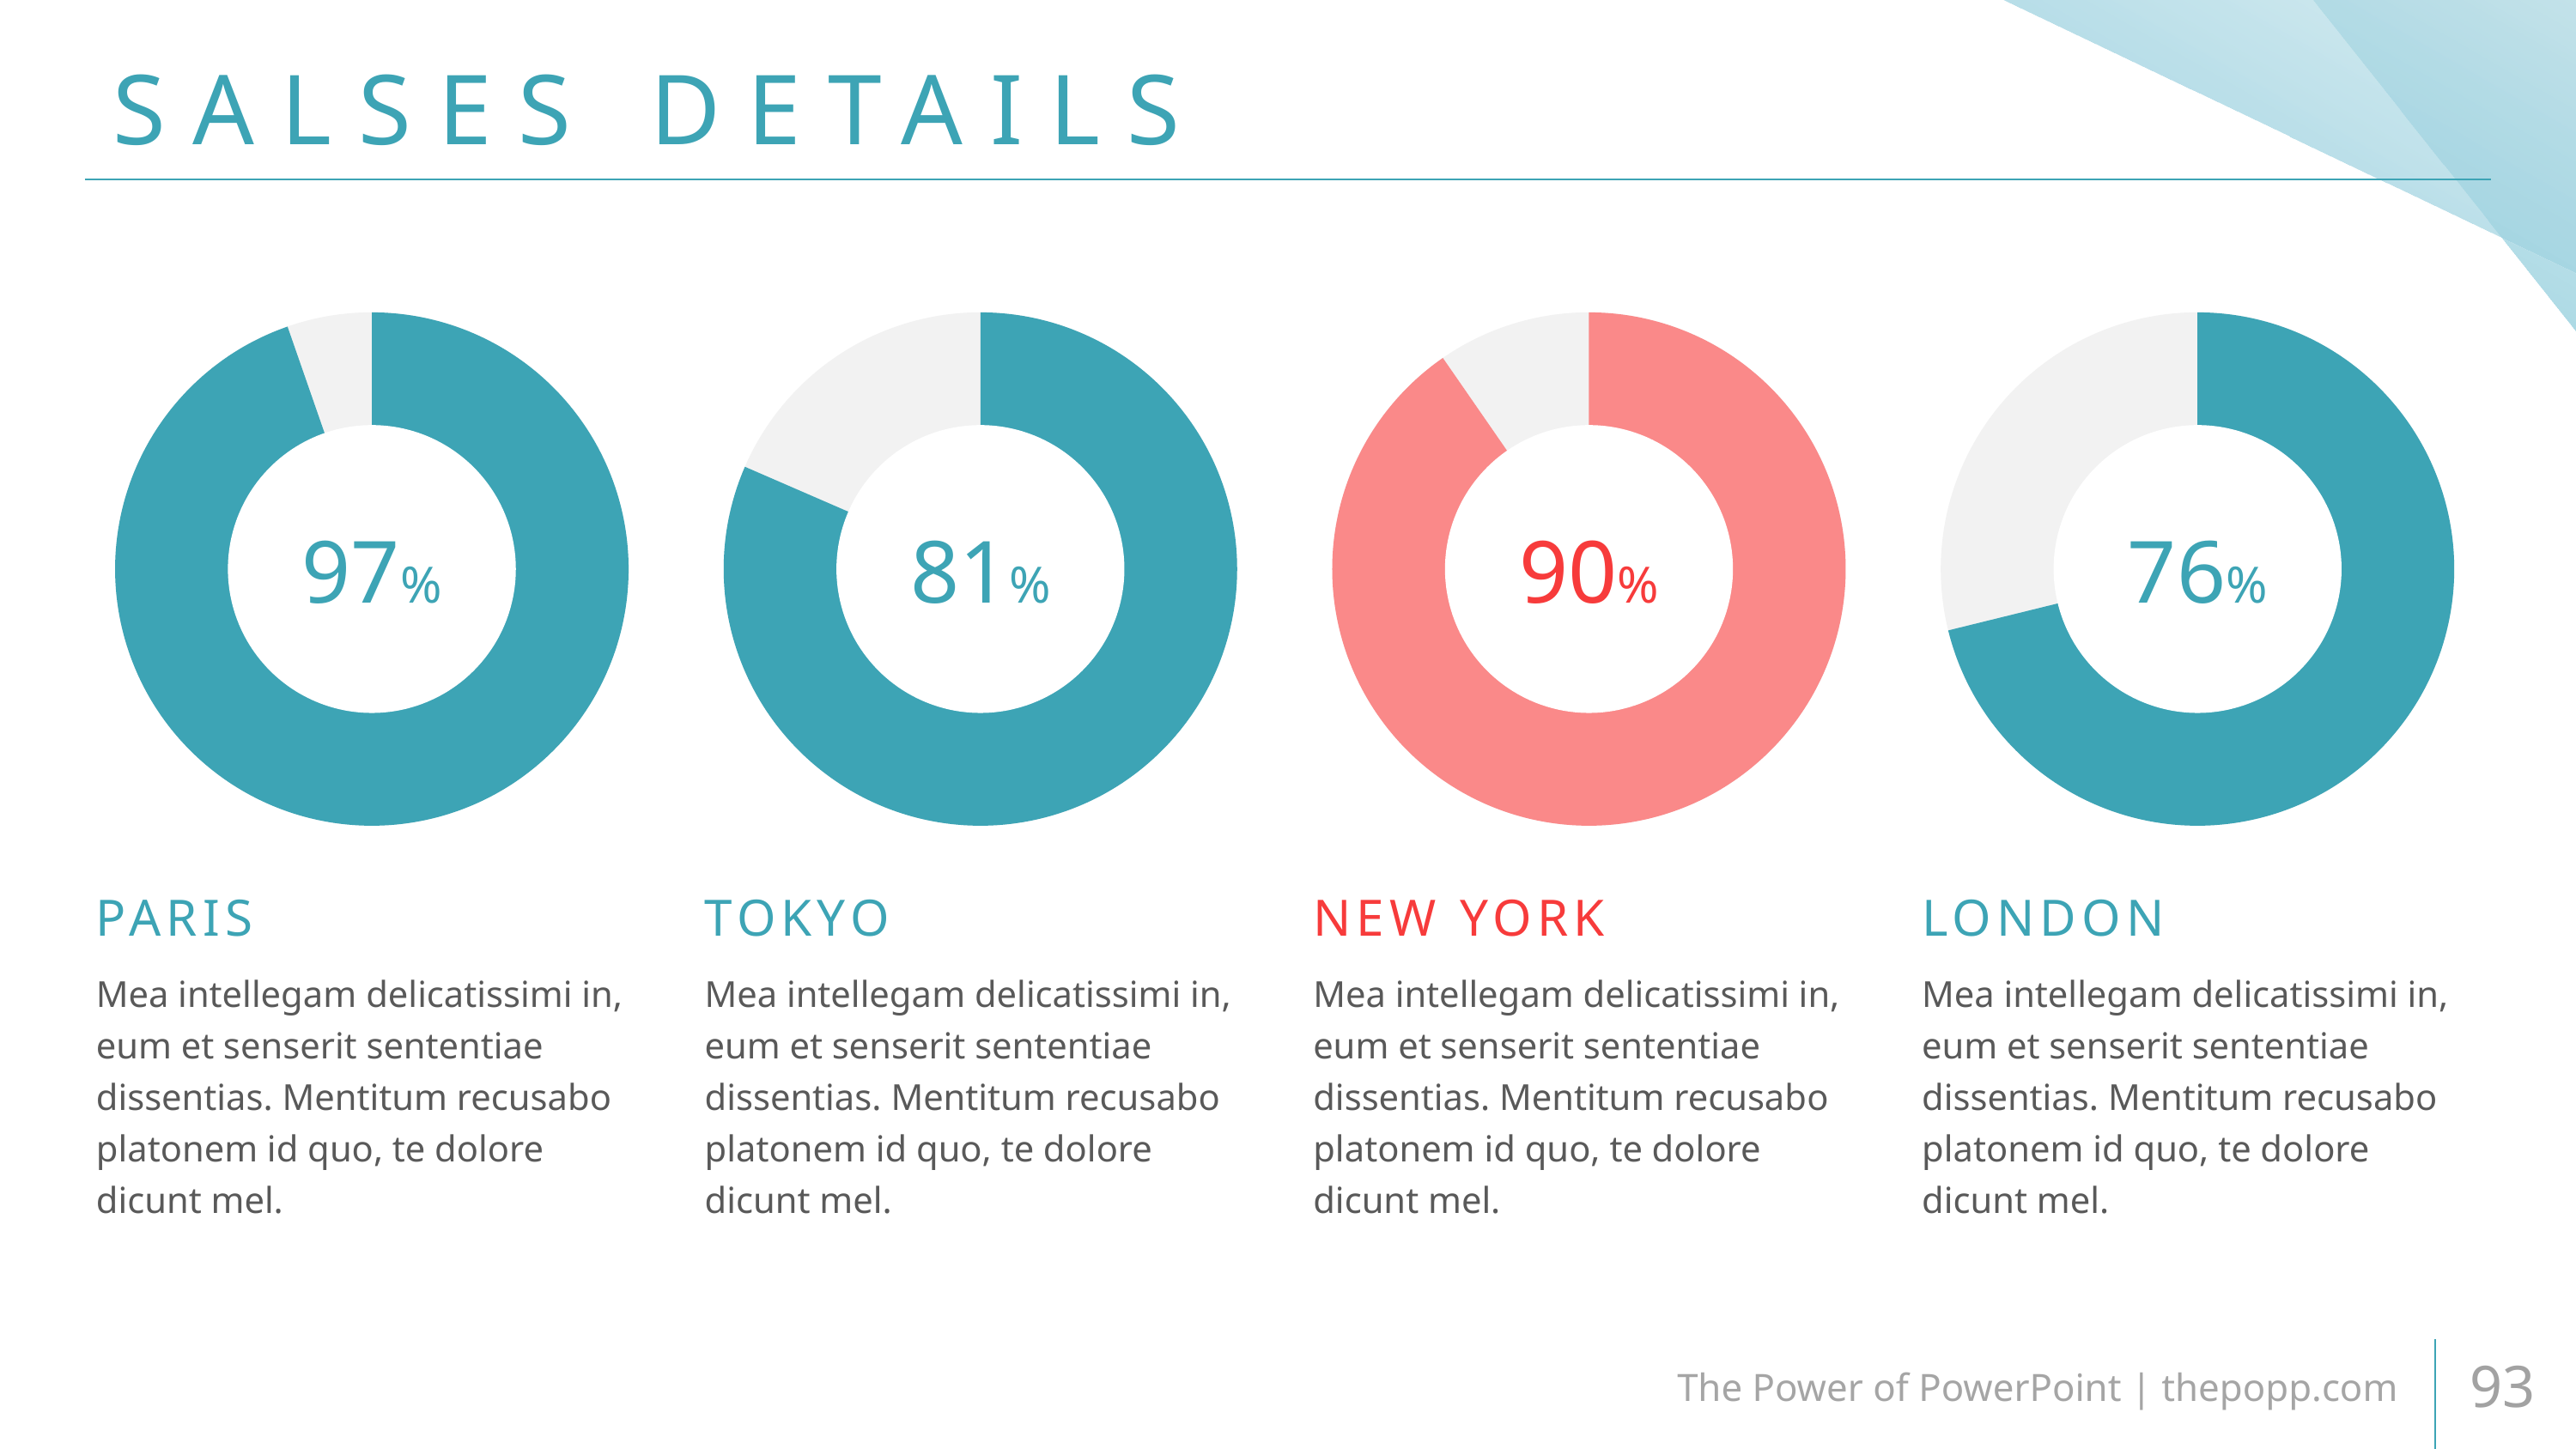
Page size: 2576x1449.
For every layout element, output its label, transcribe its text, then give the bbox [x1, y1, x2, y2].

text_box TOKYO [691, 864, 1269, 967]
text_box PARIS [83, 864, 660, 967]
text_box Mea intellegam delicatissimi in, eum et senserit sententiae dissentias. Mentitum recusabo platonem id quo, te dolore dicunt mel. [1909, 956, 2482, 1261]
footer The Power of PowerPoint | thepopp.com [1326, 1350, 2421, 1428]
title SALSES DETAILS [89, 27, 2448, 186]
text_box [723, 312, 1237, 827]
text_box Mea intellegam delicatissimi in, eum et senserit sententiae dissentias. Mentitum recusabo platonem id quo, te dolore dicunt mel. [1300, 956, 1874, 1261]
text_box LONDON [1909, 864, 2487, 967]
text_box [1332, 312, 1846, 827]
text_box Mea intellegam delicatissimi in, eum et senserit sententiae dissentias. Mentitum recusabo platonem id quo, te dolore dicunt mel. [83, 956, 656, 1261]
text_box Mea intellegam delicatissimi in, eum et senserit sententiae dissentias. Mentitum recusabo platonem id quo, te dolore dicunt mel. [691, 956, 1265, 1261]
text_box NEW YORK [1300, 864, 1878, 967]
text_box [114, 312, 629, 827]
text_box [1940, 312, 2455, 827]
slide_number 93 [2446, 1350, 2575, 1428]
